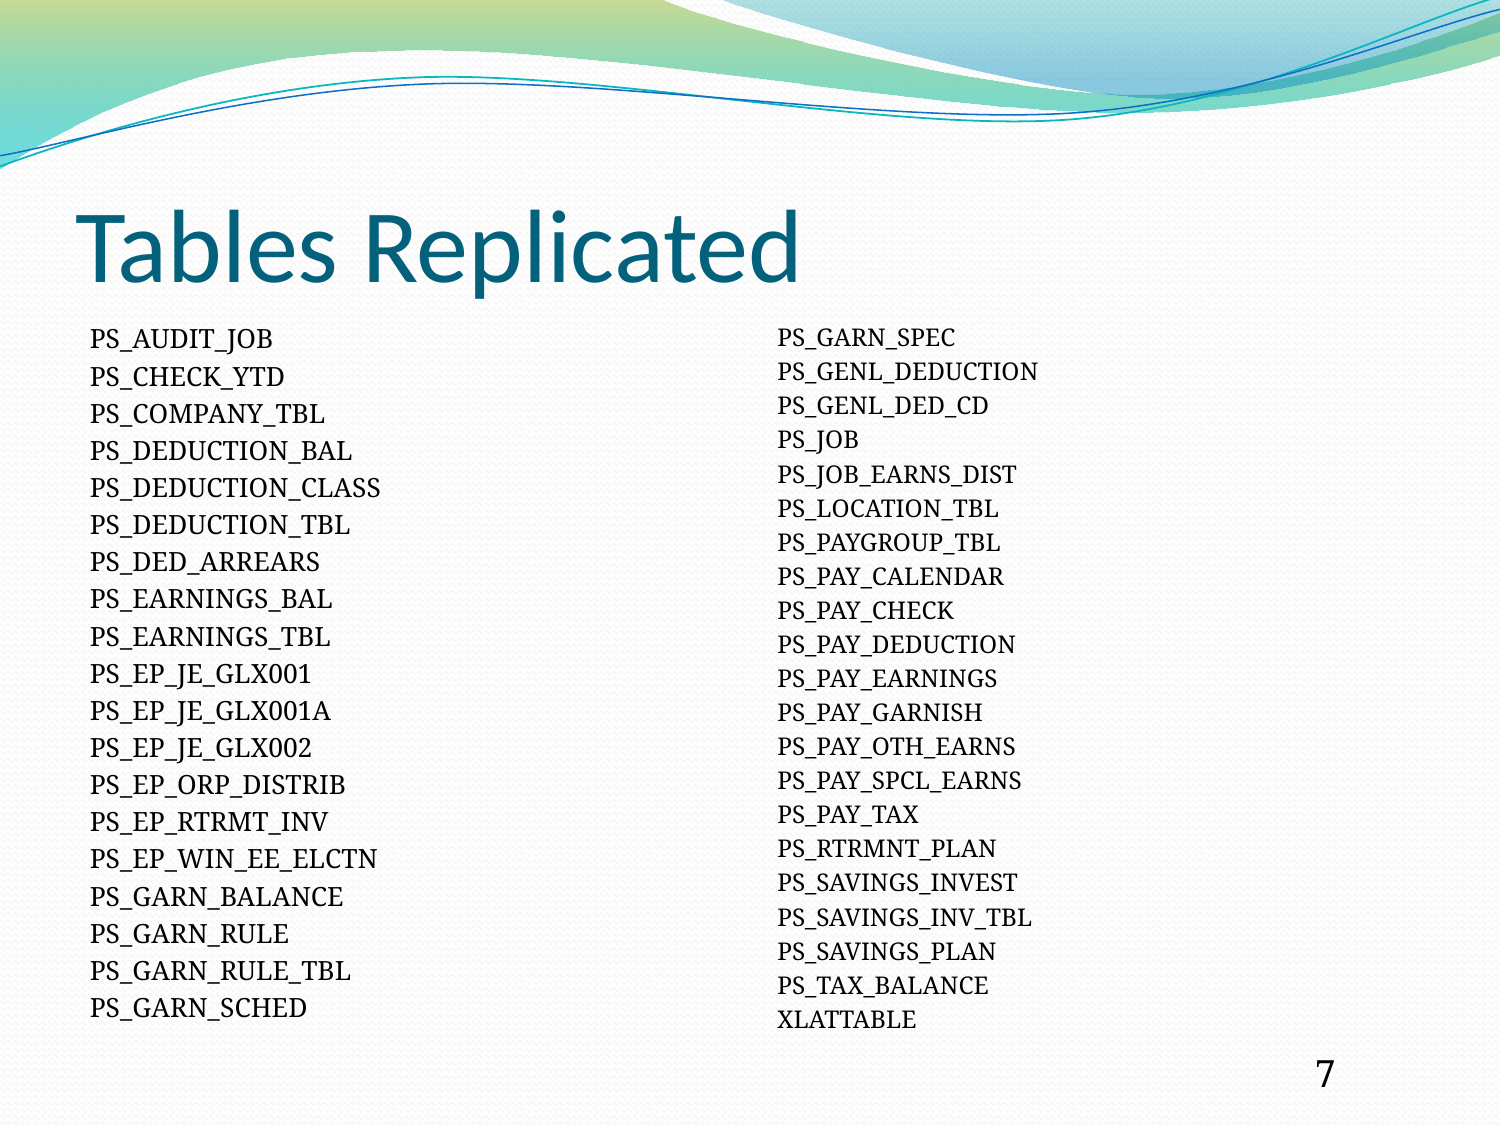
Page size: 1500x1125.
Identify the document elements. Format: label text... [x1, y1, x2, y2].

list PS_AUDIT_JOB PS_CHECK_YTD PS_COMPANY_TBL PS_DEDUCTION_BAL PS_DEDUCTION_CLASS PS_DEDUCTION_TBL PS_DED_ARREARS PS_EARNINGS_BAL PS_EARNINGS_TBL PS_EP_JE_GLX001 PS_EP_JE_GLX001A PS_EP_JE_GLX002 PS_EP_ORP_DISTRIB PS_EP_RTRMT_INV PS_EP_WIN_EE_ELCTN PS_GARN_BALANCE PS_GARN_RULE PS_GARN_RULE_TBL PS_GARN_SCHED [75, 314, 738, 1043]
slide_number 7 [1299, 1042, 1425, 1103]
title Tables Replicated [75, 115, 1425, 303]
list PS_GARN_SPEC PS_GENL_DEDUCTION PS_GENL_DED_CD PS_JOB PS_JOB_EARNS_DIST PS_LOCATION_TBL PS_PAYGROUP_TBL PS_PAY_CALENDAR PS_PAY_CHECK PS_PAY_DEDUCTION PS_PAY_EARNINGS PS_PAY_GARNISH PS_PAY_OTH_EARNS PS_PAY_SPCL_EARNS PS_PAY_TAX PS_RTRMNT_PLAN PS_SAVINGS_INVEST PS_SAVINGS_INV_TBL PS_SAVINGS_PLAN PS_TAX_BALANCE XLATTABLE [762, 314, 1425, 1043]
